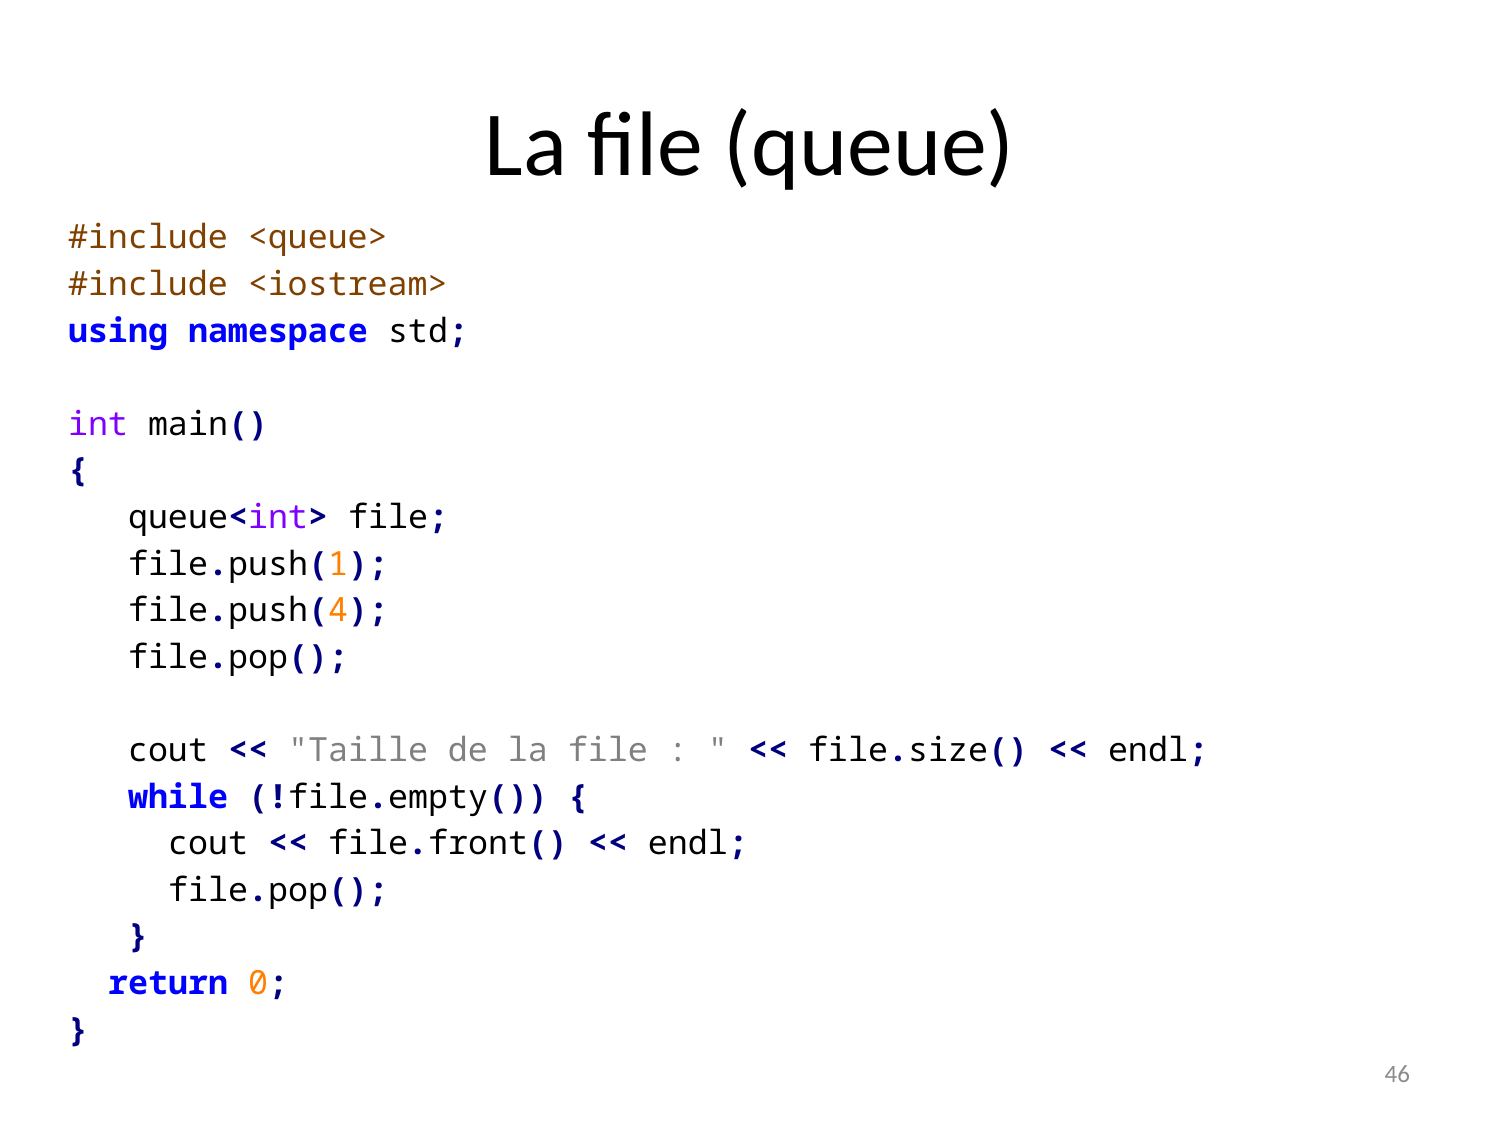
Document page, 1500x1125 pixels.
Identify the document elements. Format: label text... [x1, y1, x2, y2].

list #include <queue> #include <iostream> using namespace std; int main() { queue<int> file; file.push(1); file.push(4); file.pop(); cout << "Taille de la file : " << file.size() << endl; while (!file.empty()) { cout << file.front() << endl; file.pop(); } return 0; } [53, 208, 1449, 1094]
title La file (queue) [75, 45, 1425, 208]
slide_number 46 [1074, 1042, 1425, 1103]
